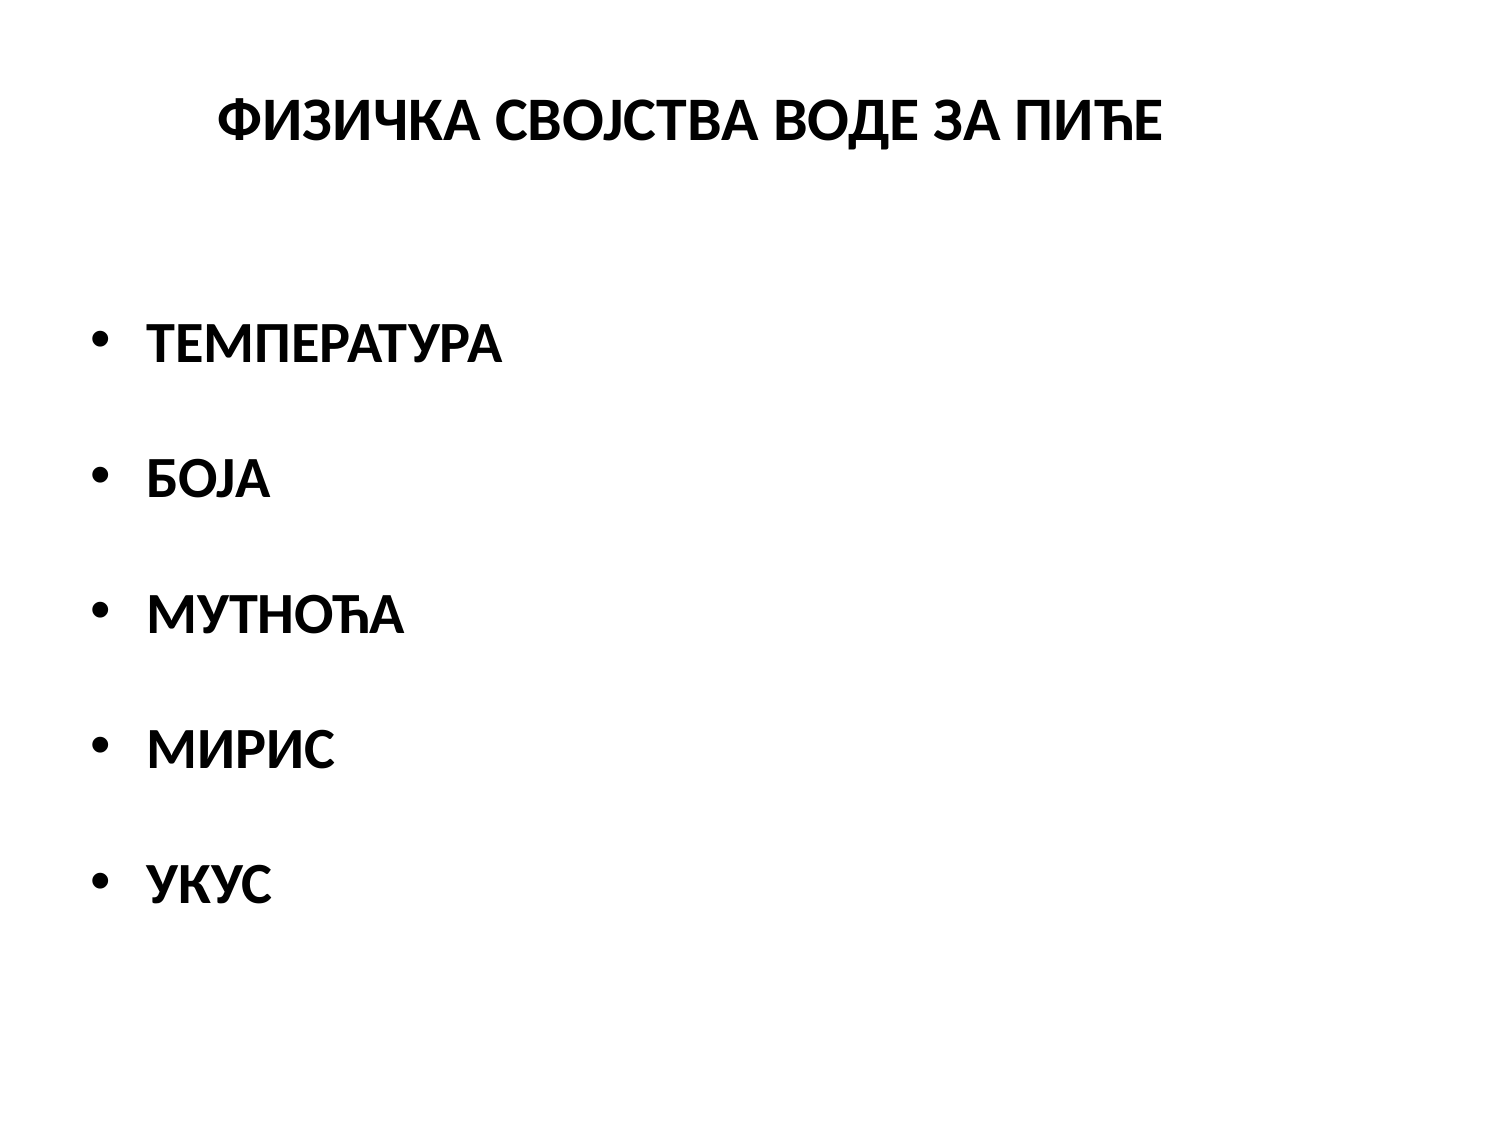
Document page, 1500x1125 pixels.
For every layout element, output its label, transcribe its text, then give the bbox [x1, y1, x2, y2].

title ФИЗИЧКА СВОЈСТВА ВОДЕ ЗА ПИЋЕ [52, 70, 1329, 162]
list ТЕМПЕРАТУРА БОЈА МУТНОЋА МИРИС УКУС [74, 309, 1436, 1036]
